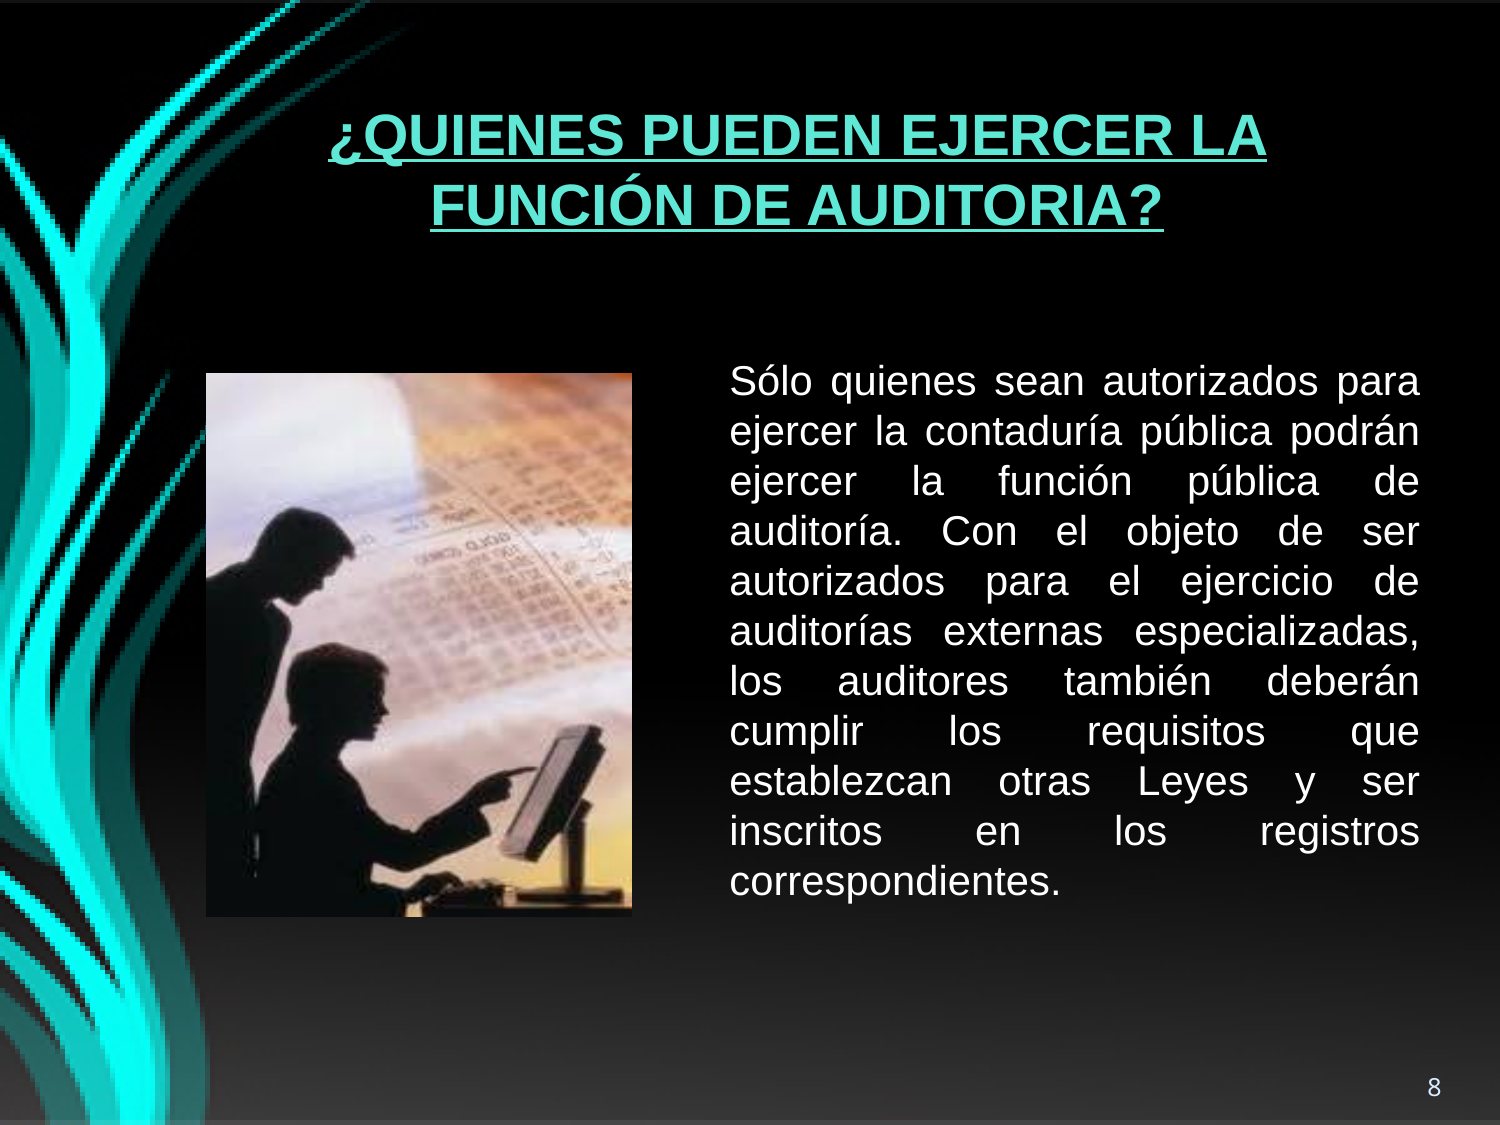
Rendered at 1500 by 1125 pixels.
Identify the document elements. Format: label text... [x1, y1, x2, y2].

slide_number 8 [1412, 1052, 1488, 1113]
picture [0, 0, 1500, 1125]
text_box ¿QUIENES PUEDEN EJERCER LA FUNCIÓN DE AUDITORIA? [242, 90, 1353, 245]
text_box Sólo quienes sean autorizados para ejercer la contaduría pública podrán ejercer la función pública de auditoría. Con el objeto de ser autorizados para el ejercicio de auditorías externas especializadas, los auditores también deberán cumplir los requisitos que establezcan otras Leyes y ser inscritos en los registros correspondientes. [714, 346, 1436, 962]
